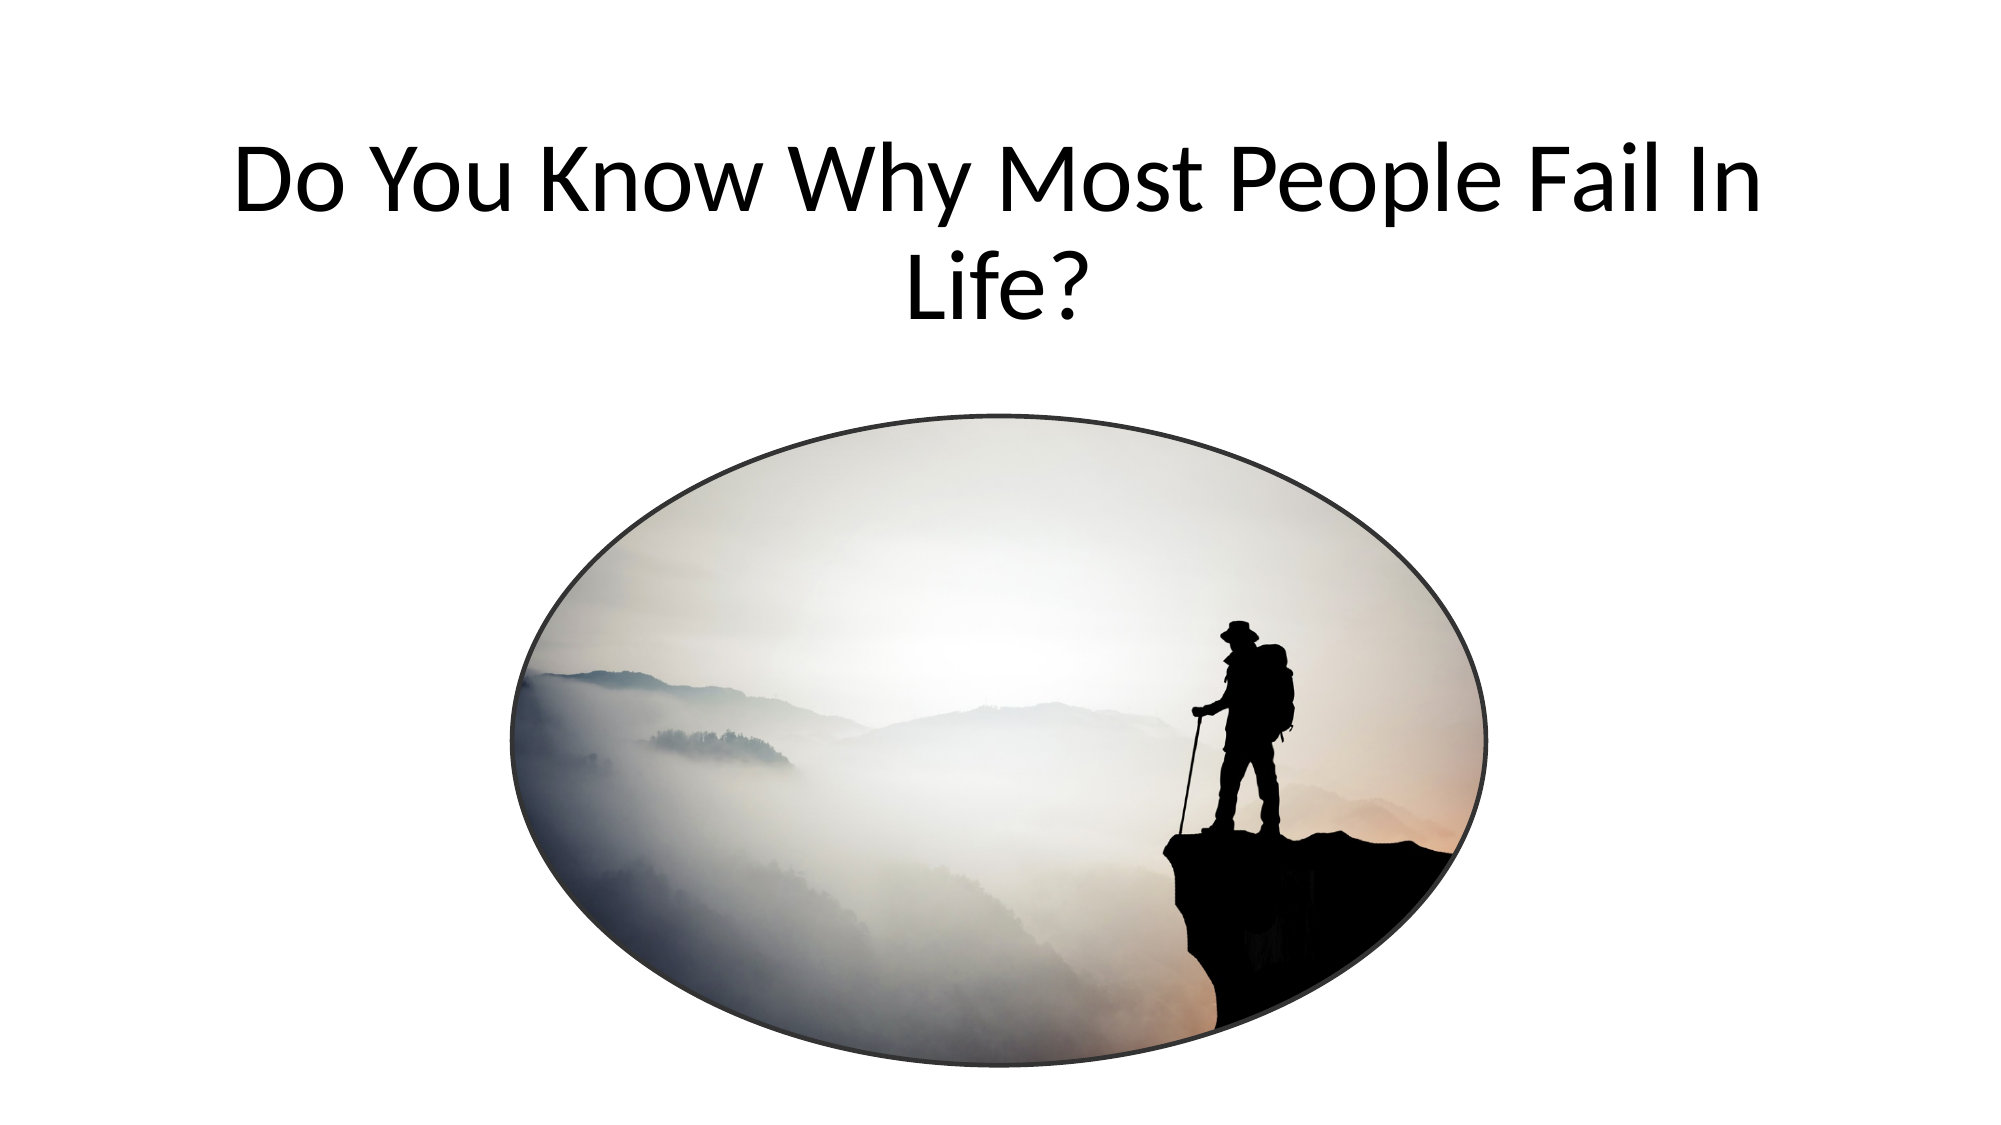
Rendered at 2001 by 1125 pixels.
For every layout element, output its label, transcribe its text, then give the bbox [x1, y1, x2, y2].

list Do You Know Why Most People Fail In Life? [136, 117, 1862, 657]
picture [512, 415, 1486, 1066]
